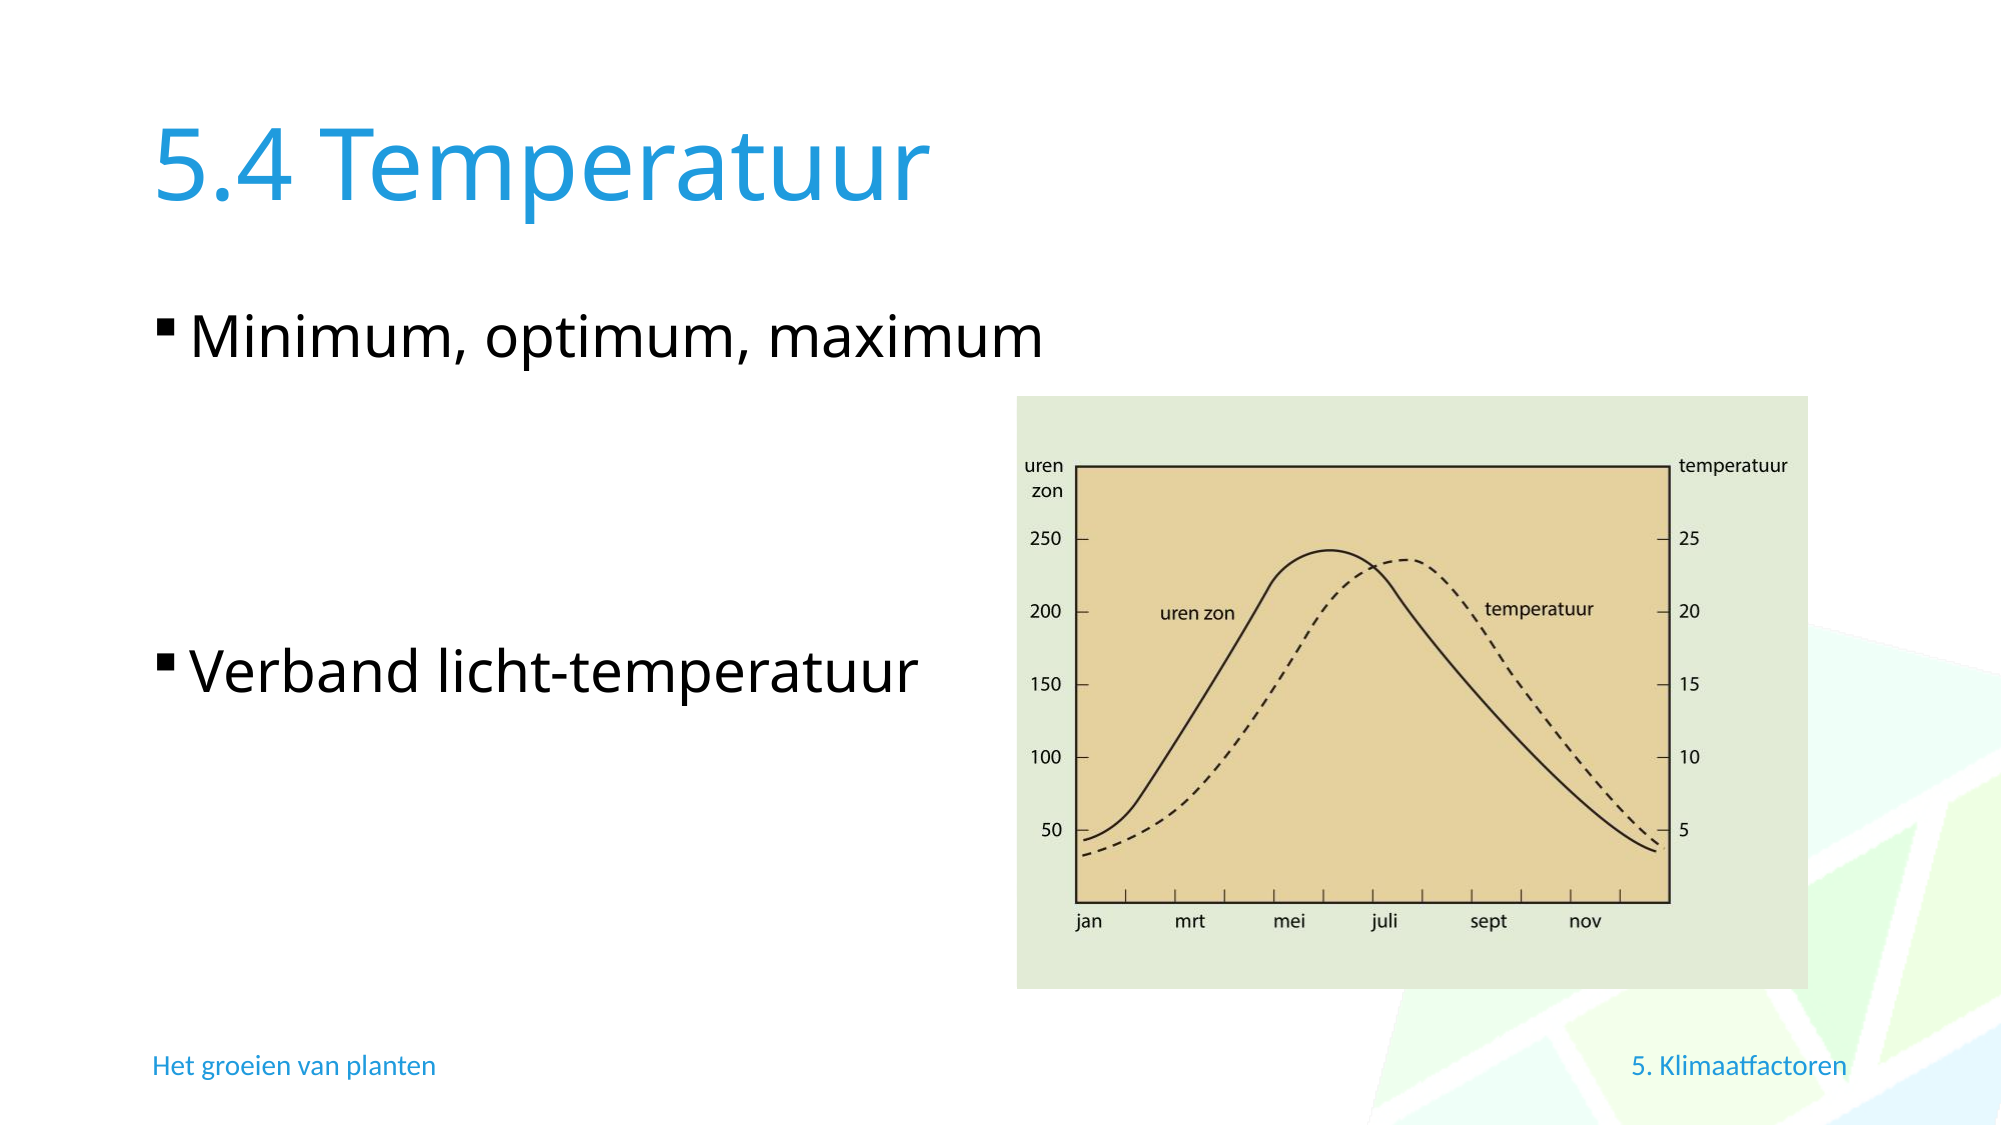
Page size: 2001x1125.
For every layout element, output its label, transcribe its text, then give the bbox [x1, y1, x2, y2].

list Minimum, optimum, maximum Verband licht-temperatuur [137, 299, 1863, 1014]
picture [1016, 396, 1809, 990]
title 5.4 Temperatuur [137, 59, 1863, 278]
list 5. Klimaatfactoren [1412, 1042, 1863, 1103]
list Het groeien van planten [137, 1042, 588, 1103]
